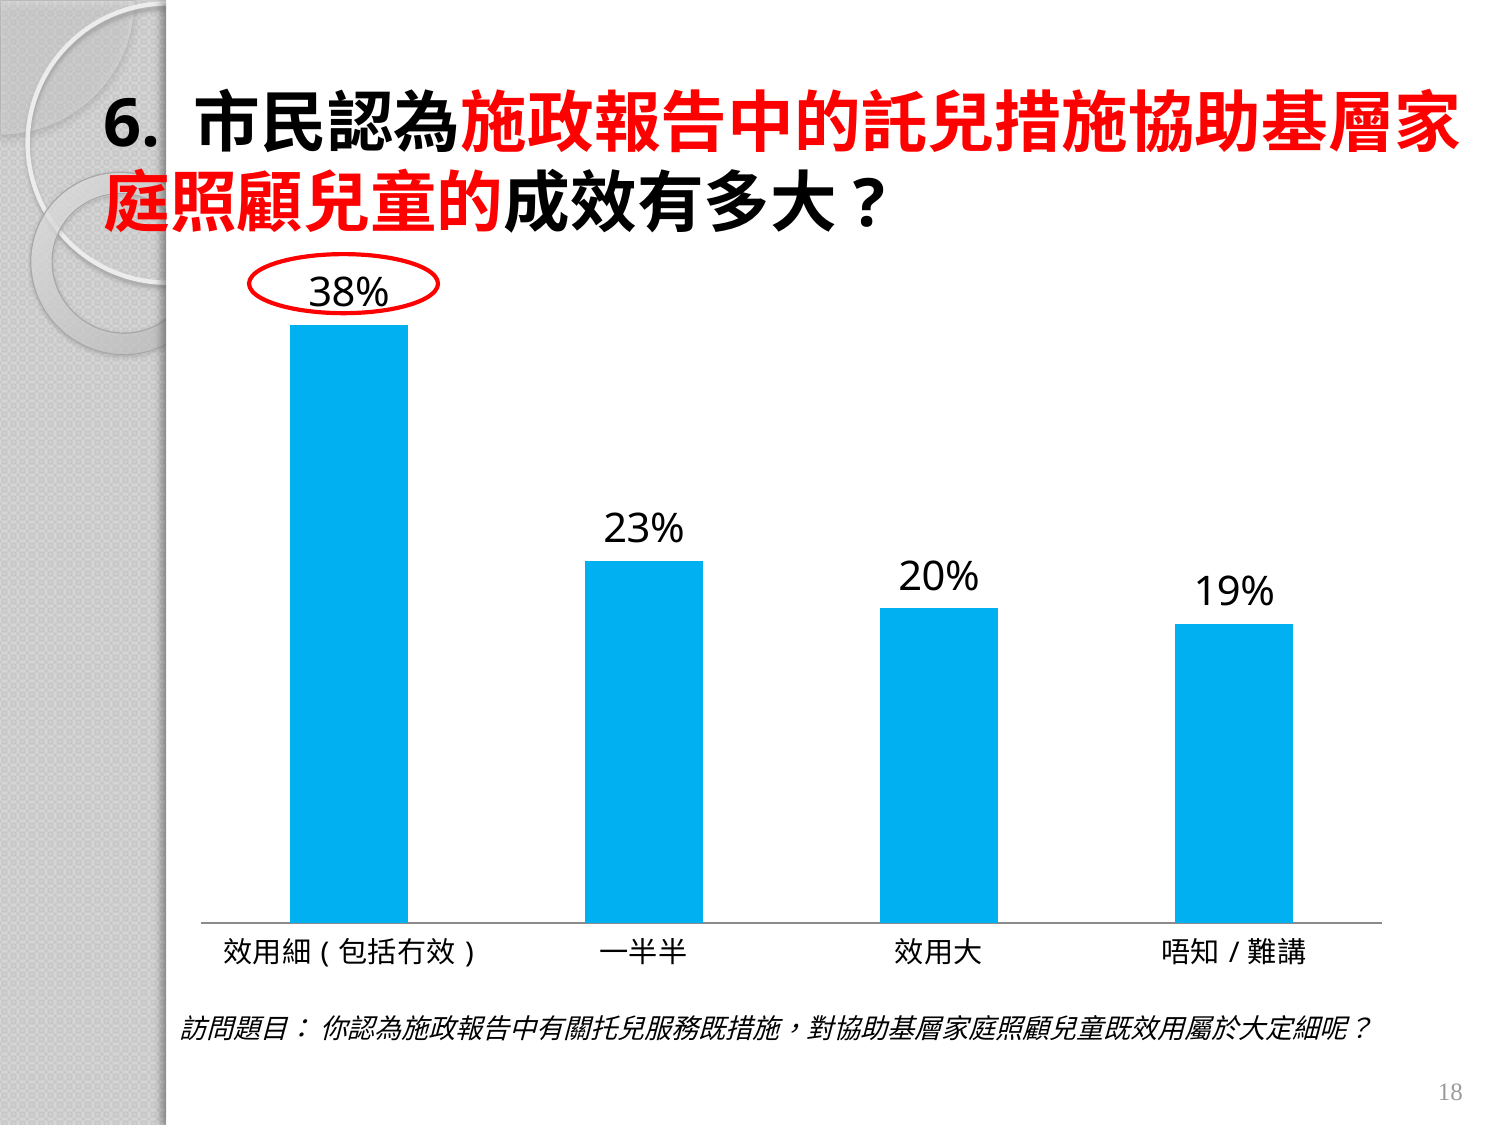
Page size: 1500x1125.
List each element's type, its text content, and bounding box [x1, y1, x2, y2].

text_box [282, 252, 405, 259]
chart [176, 262, 1407, 986]
text_box 訪問題目： 你認為施政報告中有關托兒服務既措施，對協助基層家庭照顧兒童既效用屬於大定細呢？ [164, 1004, 1453, 1052]
title 6. 市民認為施政報告中的託兒措施協助基層家庭照顧兒童的成效有多大? [88, 66, 1500, 254]
slide_number 18 [1413, 1034, 1488, 1113]
